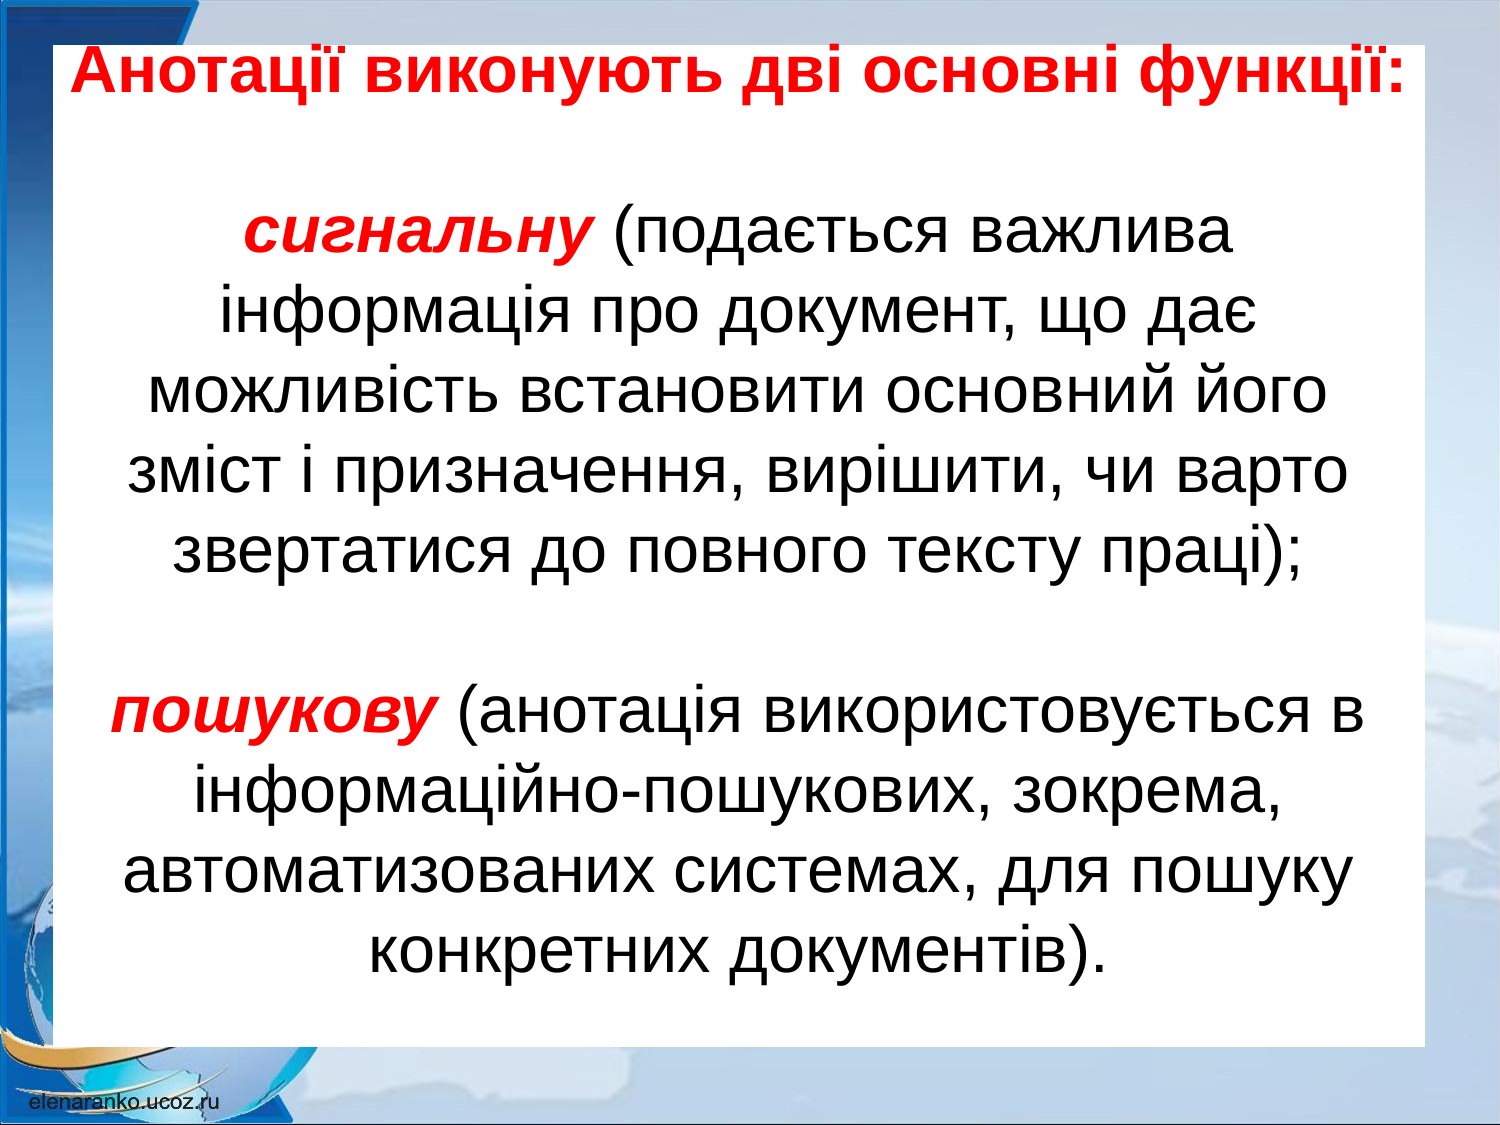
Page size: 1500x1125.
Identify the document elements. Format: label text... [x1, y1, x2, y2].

picture [0, 0, 1500, 1125]
title Анотації виконують дві основні функції: сигнальну (подається важлива інформація про документ, що дає можливість встановити основний його зміст і призначення, вирішити, чи варто звертатися до повного тексту праці); пошукову (анотація використовується в інформаційно-пошукових, зокрема, автоматизованих системах, для пошуку конкретних документів). [53, 45, 1425, 1047]
